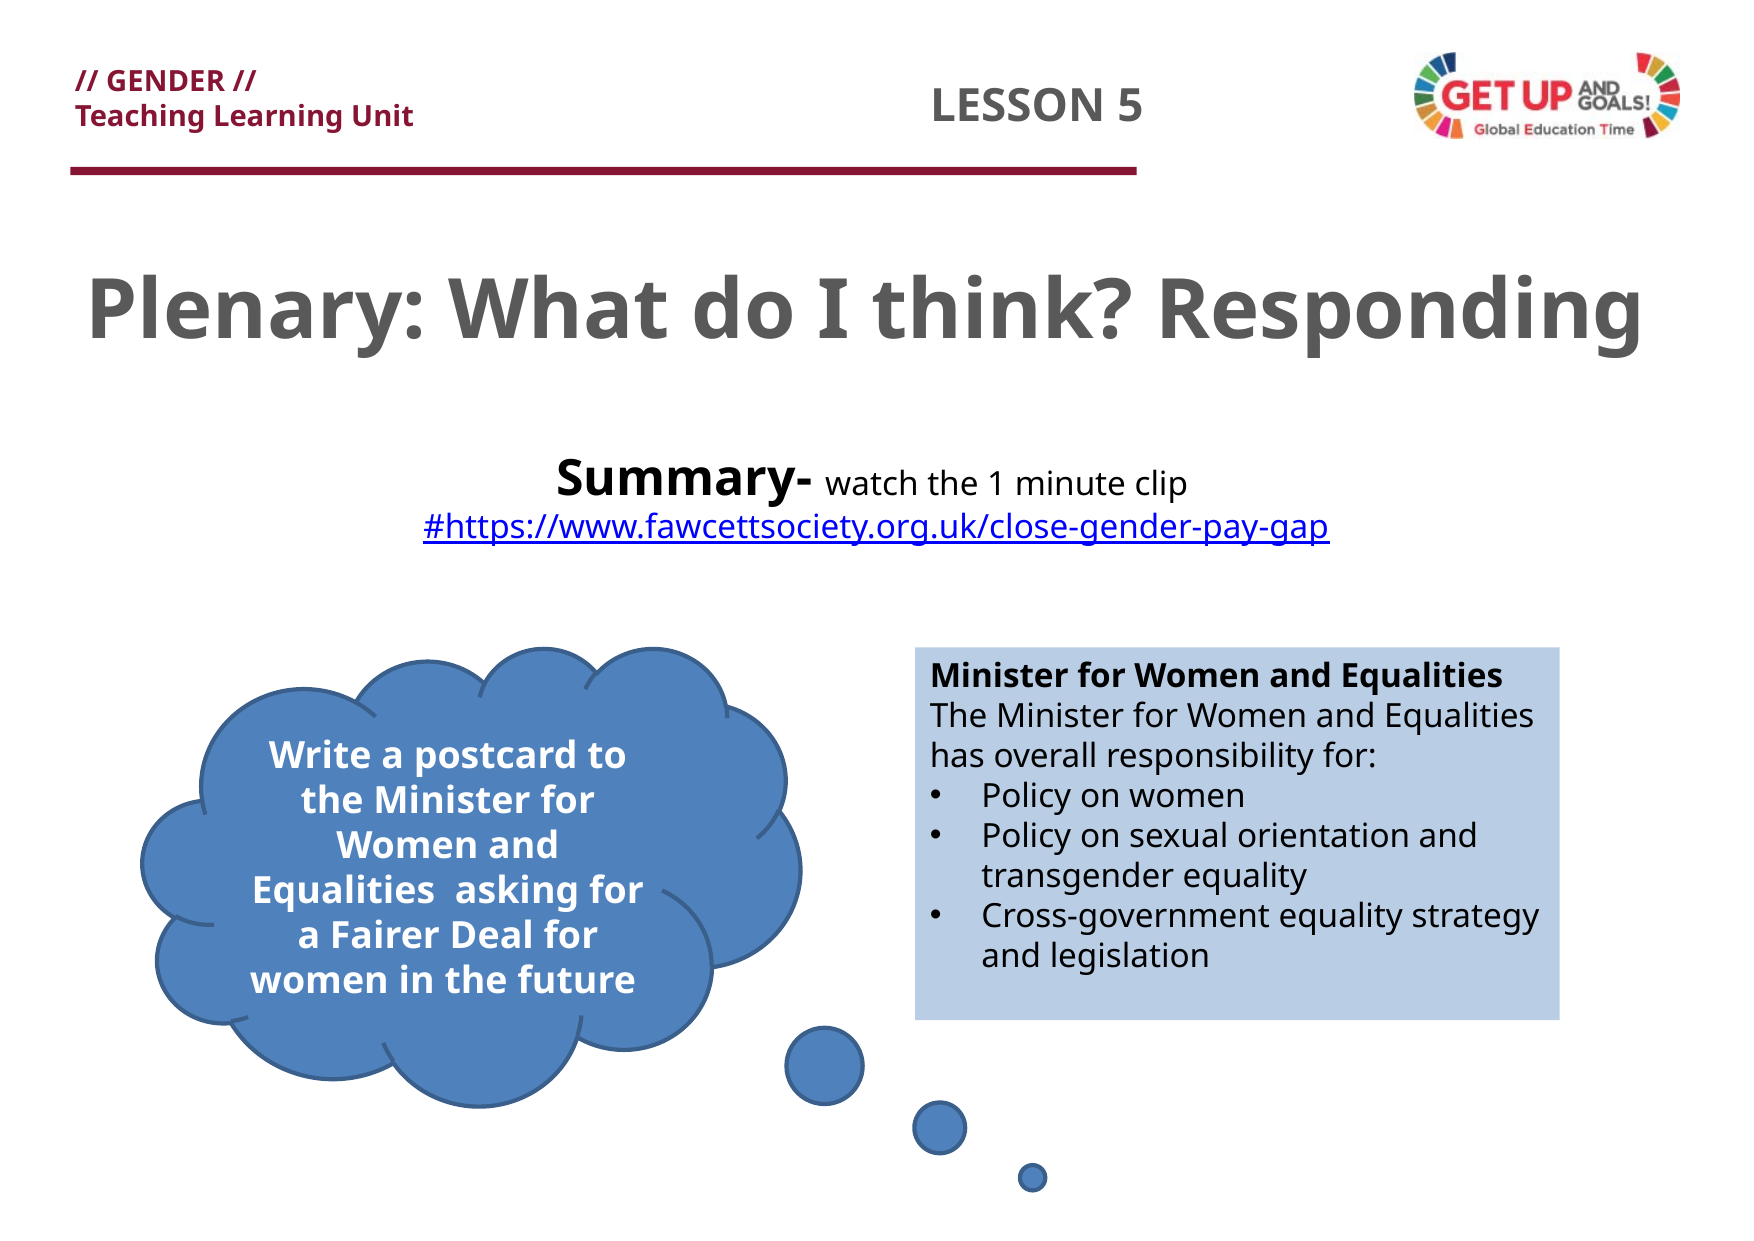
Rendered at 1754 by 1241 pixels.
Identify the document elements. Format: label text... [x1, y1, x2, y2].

text_box Write a postcard to the Minister for Women and Equalities asking for a Fairer Deal for women in the future [140, 646, 803, 1109]
title Plenary: What do I think? Responding [68, 201, 1686, 409]
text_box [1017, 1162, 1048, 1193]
text_box Minister for Women and Equalities The Minister for Women and Equalities has overall responsibility for: Policy on women Policy on sexual orientation and transgender equality Cross-government equality strategy and legislation [915, 647, 1560, 1021]
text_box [59, 47, 1680, 176]
text_box Write a postcard to the Minister for Women and Equalities asking for a Fairer Deal for women in the future [784, 1025, 865, 1107]
text_box Write a postcard to the Minister for Women and Equalities asking for a Fairer Deal for women in the future [912, 1100, 968, 1156]
text_box Summary- watch the 1 minute clip #https://www.fawcettsociety.org.uk/close-gender-pay-gap [225, 438, 1528, 559]
